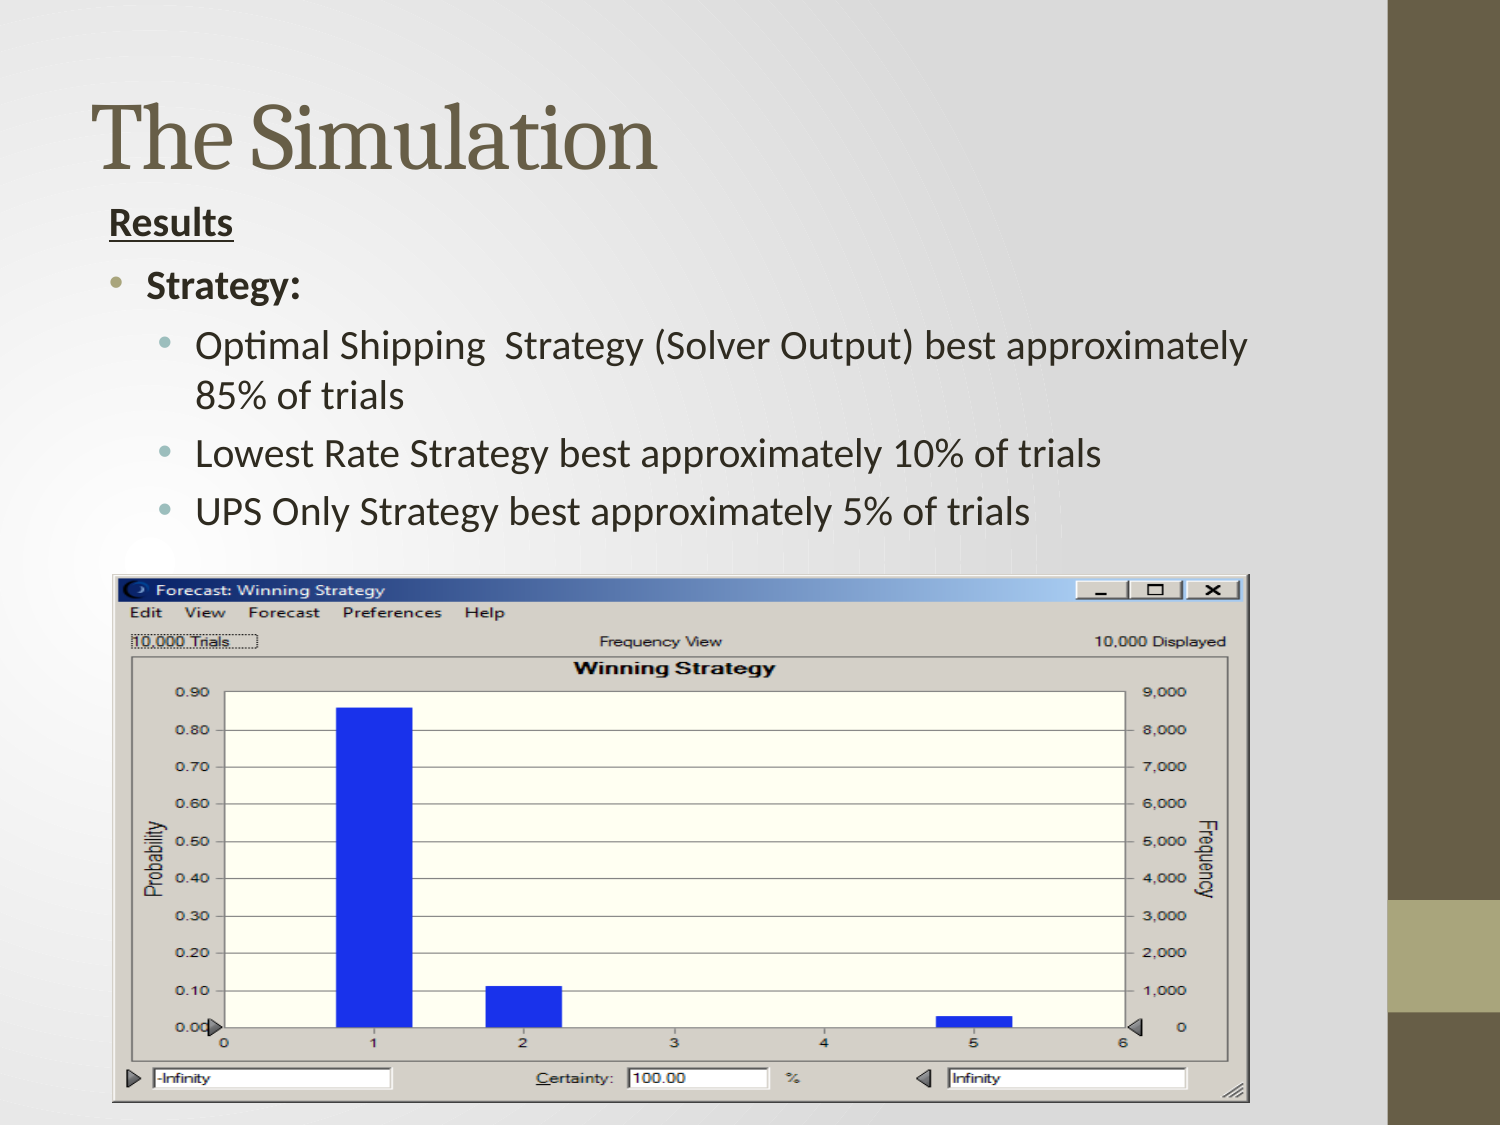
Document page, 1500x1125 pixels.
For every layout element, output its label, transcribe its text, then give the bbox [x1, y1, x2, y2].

picture [111, 574, 1251, 1104]
title The Simulation [75, 37, 1325, 187]
list Results Strategy: Optimal Shipping Strategy (Solver Output) best approximately 85% of trials Lowest Rate Strategy best approximately 10% of trials UPS Only Strategy best approximately 5% of trials [75, 187, 1325, 550]
